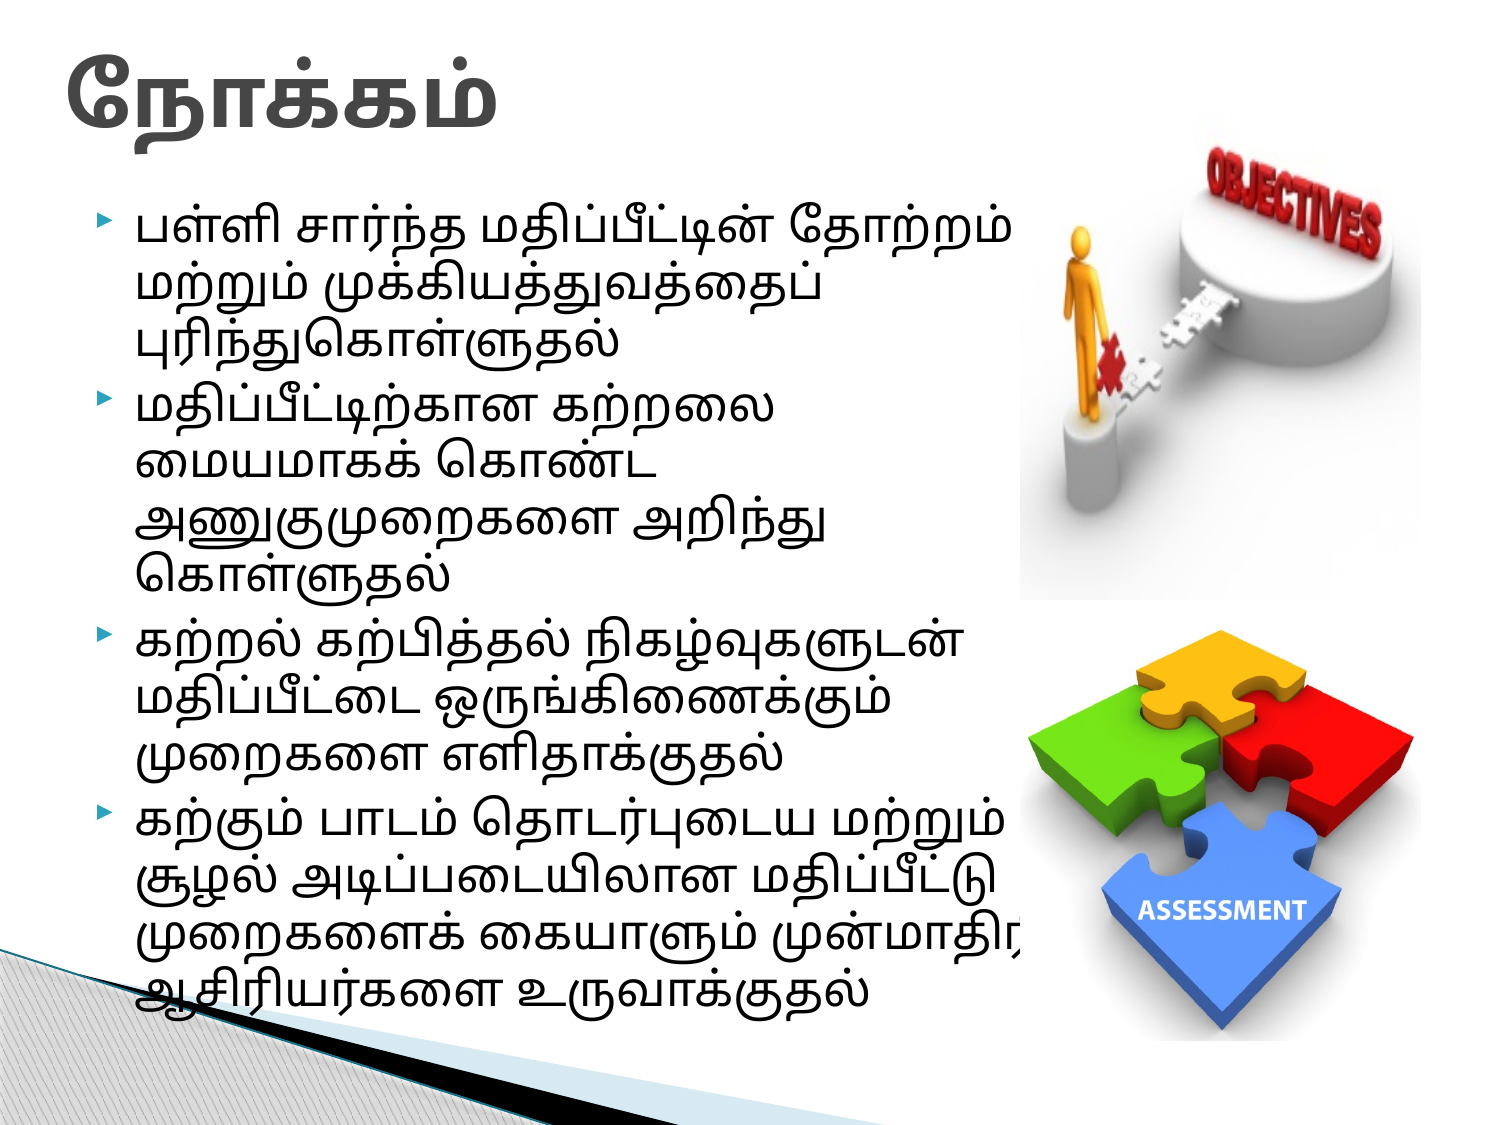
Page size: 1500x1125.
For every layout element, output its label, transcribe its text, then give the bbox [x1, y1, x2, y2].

picture [1020, 624, 1421, 1042]
picture [1020, 74, 1421, 601]
list பள்ளி சார்ந்த மதிப்பீட்டின் தோற்றம் மற்றும் முக்கியத்துவத்தைப் புரிந்துகொள்ளுதல் மதிப்பீட்டிற்கான கற்றலை மையமாகக் கொண்ட அணுகுமுறைகளை அறிந்து கொள்ளுதல் கற்றல் கற்பித்தல் நிகழ்வுகளுடன் மதிப்பீட்டை ஒருங்கிணைக்கும் முறைகளை எளிதாக்குதல் கற்கும் பாடம் தொடர்புடைய மற்றும் சூழல் அடிப்படையிலான மதிப்பீட்டு முறைகளைக் கையாளும் முன்மாதிரி ஆசிரியர்களை உருவாக்குதல் [62, 188, 1063, 1075]
title நோக்கம் [50, 0, 1400, 188]
